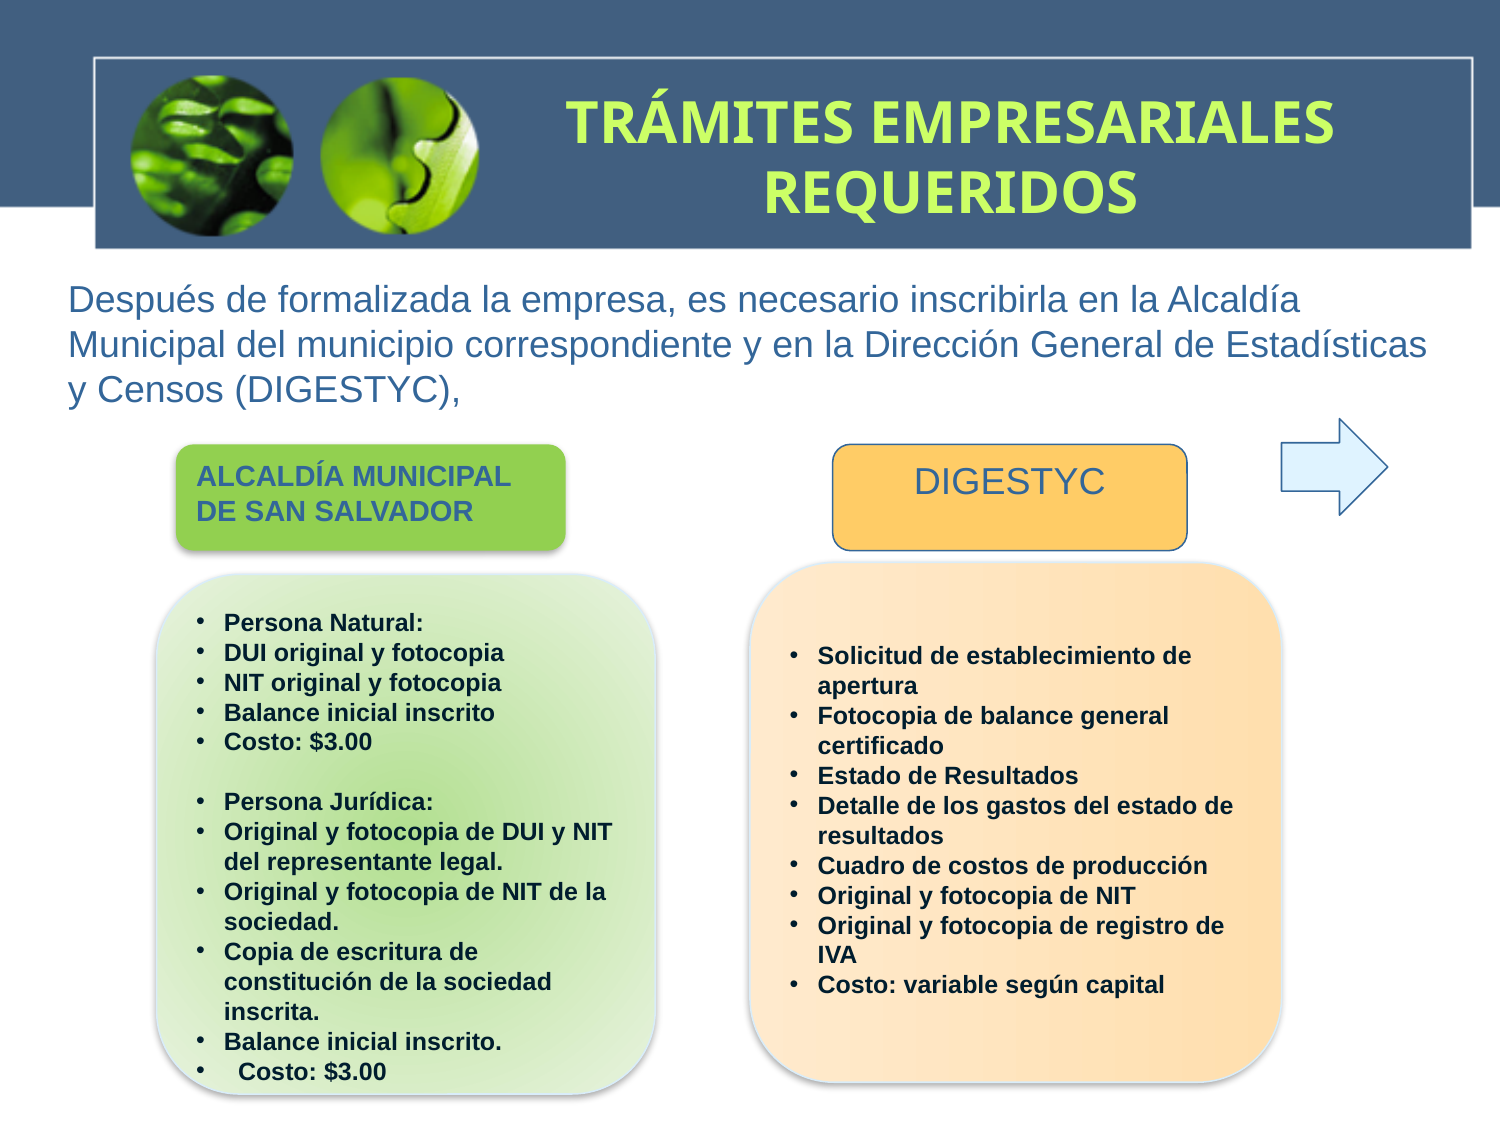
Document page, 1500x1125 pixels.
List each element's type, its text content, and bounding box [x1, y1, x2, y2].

text_box Después de formalizada la empresa, es necesario inscribirla en la Alcaldía Municipal del municipio correspondiente y en la Dirección General de Estadísticas y Censos (DIGESTYC), [53, 267, 1447, 417]
text_box [1281, 418, 1388, 516]
text_box DIGESTYC [832, 444, 1188, 551]
picture [0, 0, 1500, 1125]
text_box Persona Natural: DUI original y fotocopia NIT original y fotocopia Balance inicial inscrito Costo: $3.00 Persona Jurídica: Original y fotocopia de DUI y NIT del representante legal. Original y fotocopia de NIT de la sociedad. Copia de escritura de constitución de la sociedad inscrita. Balance inicial inscrito. Costo: $3.00 [155, 573, 656, 1095]
text_box Solicitud de establecimiento de apertura Fotocopia de balance general certificado Estado de Resultados Detalle de los gastos del estado de resultados Cuadro de costos de producción Original y fotocopia de NIT Original y fotocopia de registro de IVA Costo: variable según capital [749, 561, 1283, 1084]
text_box ALCALDÍA MUNICIPAL DE SAN SALVADOR [175, 444, 566, 551]
title TRÁMITES EMPRESARIALES REQUERIDOS [360, 42, 1500, 268]
